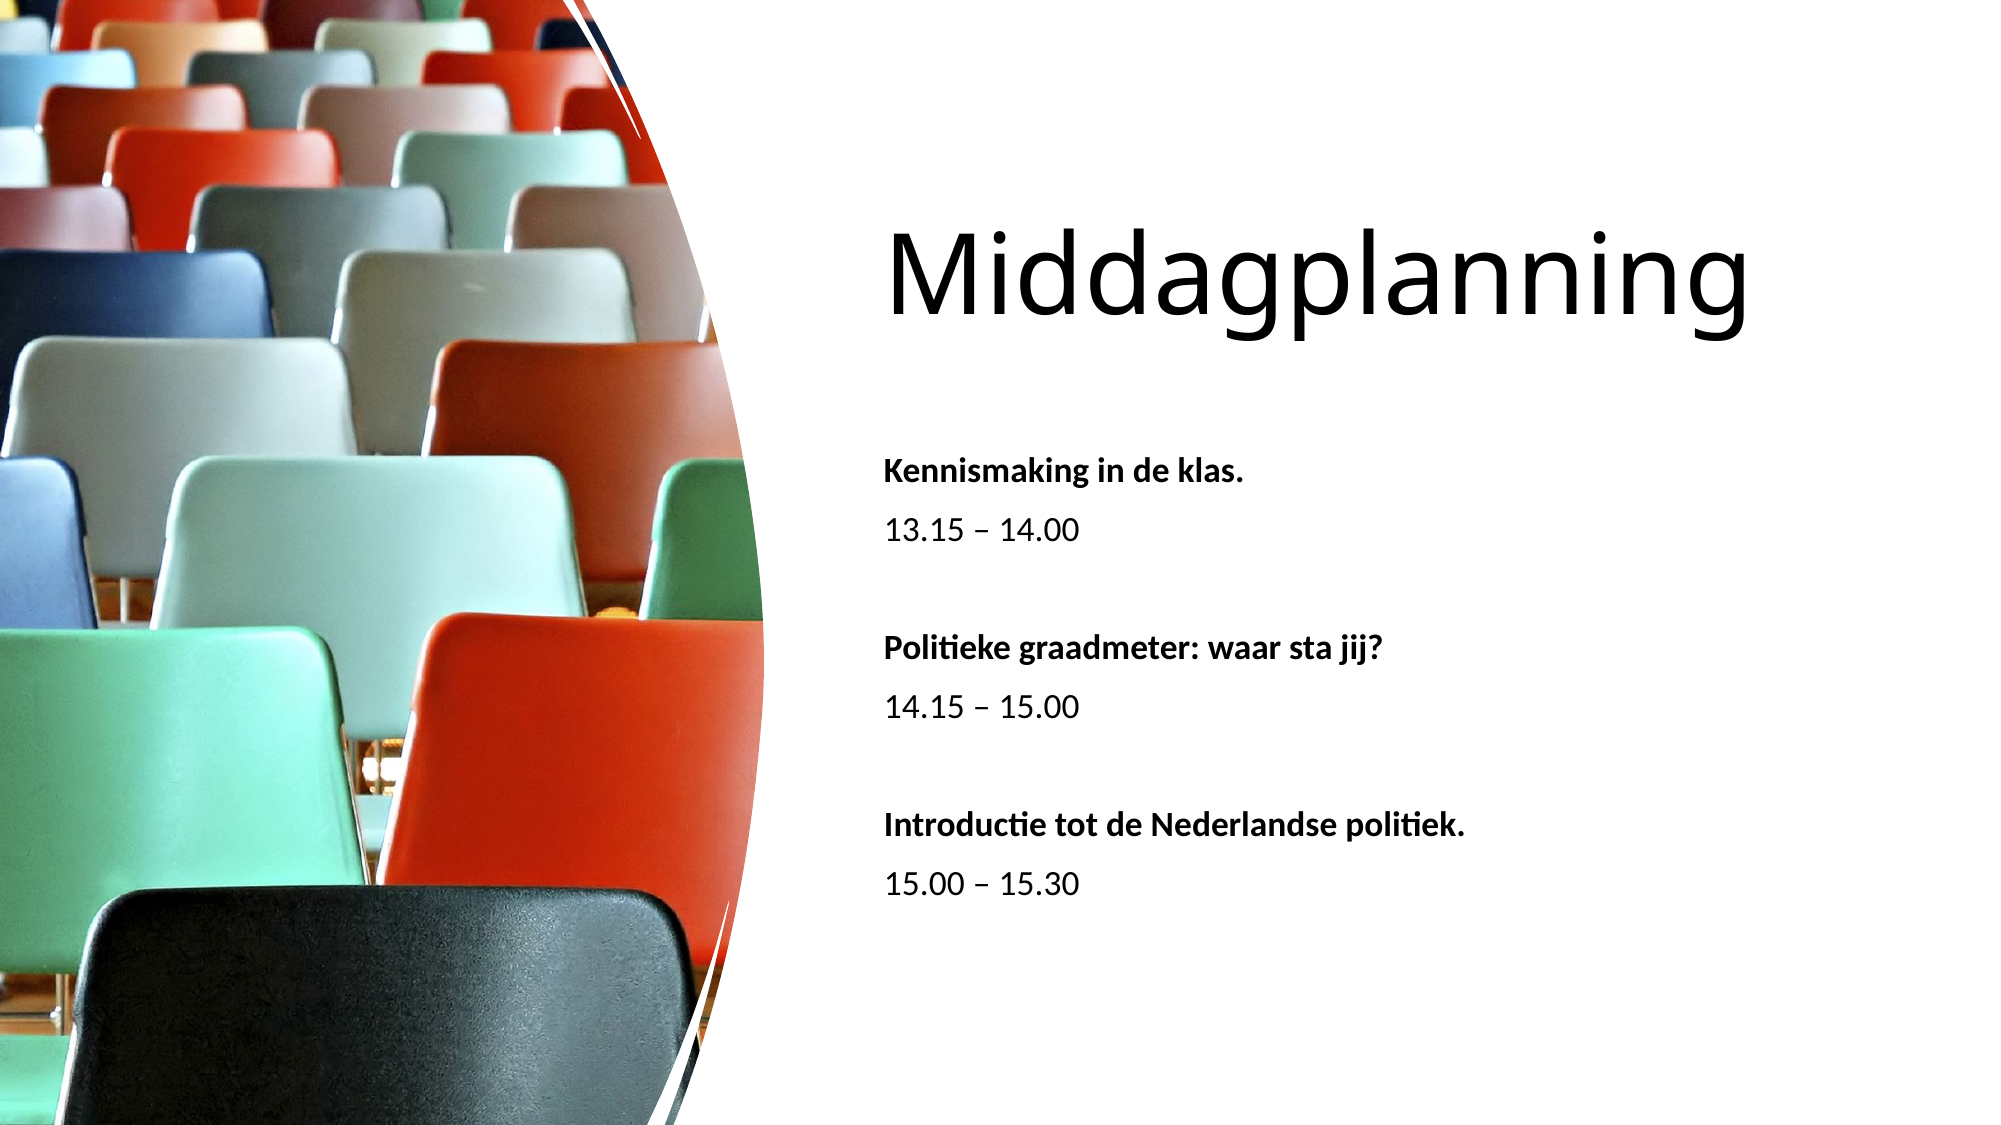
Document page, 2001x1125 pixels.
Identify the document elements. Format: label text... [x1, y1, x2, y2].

title Middagplanning [869, 53, 1895, 347]
text_box Kennismaking in de klas. 13.15 – 14.00 Politieke graadmeter: waar sta jij? 14.15 – 15.00 Introductie tot de Nederlandse politiek. 15.00 – 15.30 [868, 443, 1895, 1016]
picture [0, 0, 764, 1125]
